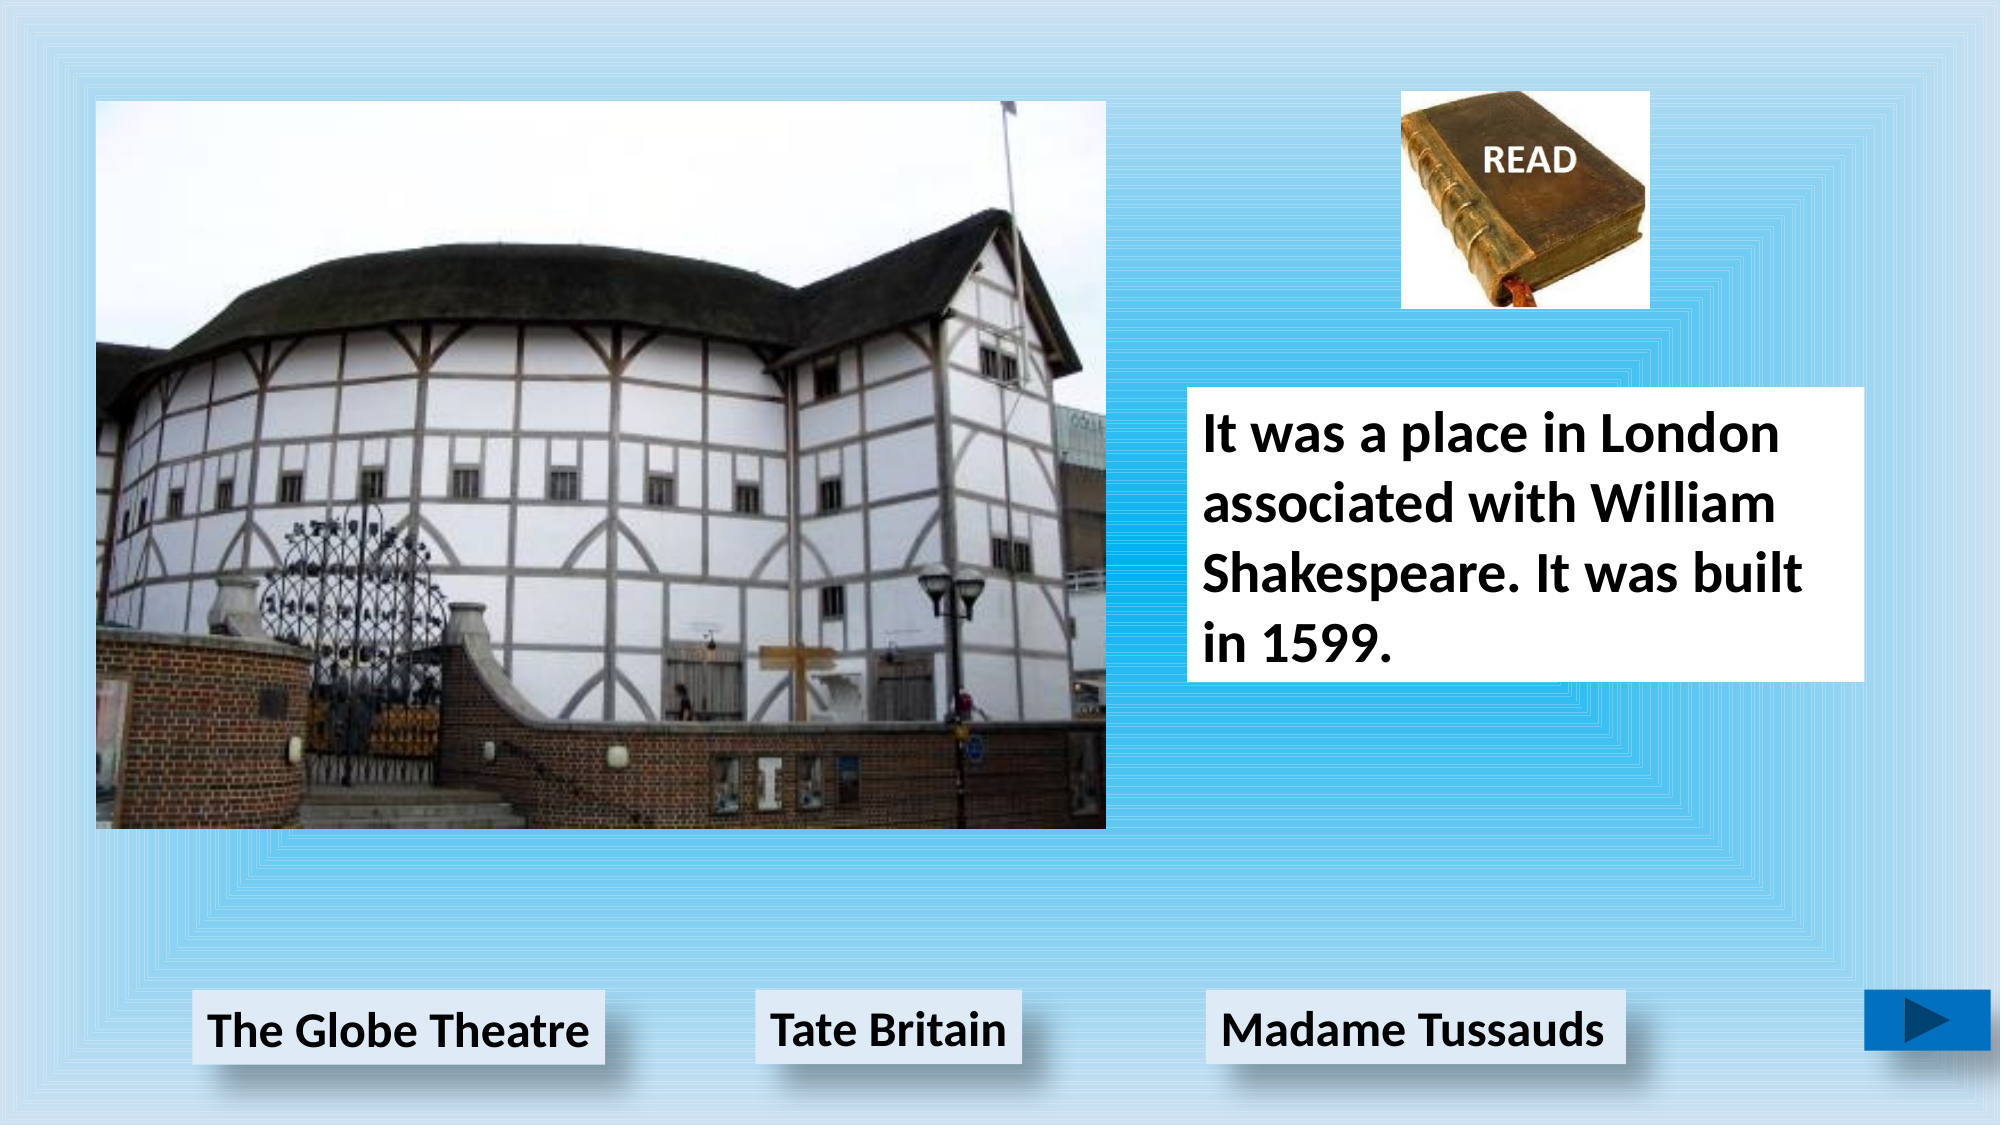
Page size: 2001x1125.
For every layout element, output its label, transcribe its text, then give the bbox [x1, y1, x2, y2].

text_box [1863, 989, 1992, 1052]
text_box Madame Tussauds [1205, 989, 1626, 1065]
picture [1401, 91, 1650, 309]
text_box The Globe Theatre [192, 989, 606, 1065]
text_box It was a place in London associated with William Shakespeare. It was built in 1599. [1187, 387, 1865, 682]
text_box Tate Britain [755, 989, 1023, 1065]
picture [96, 101, 1106, 829]
